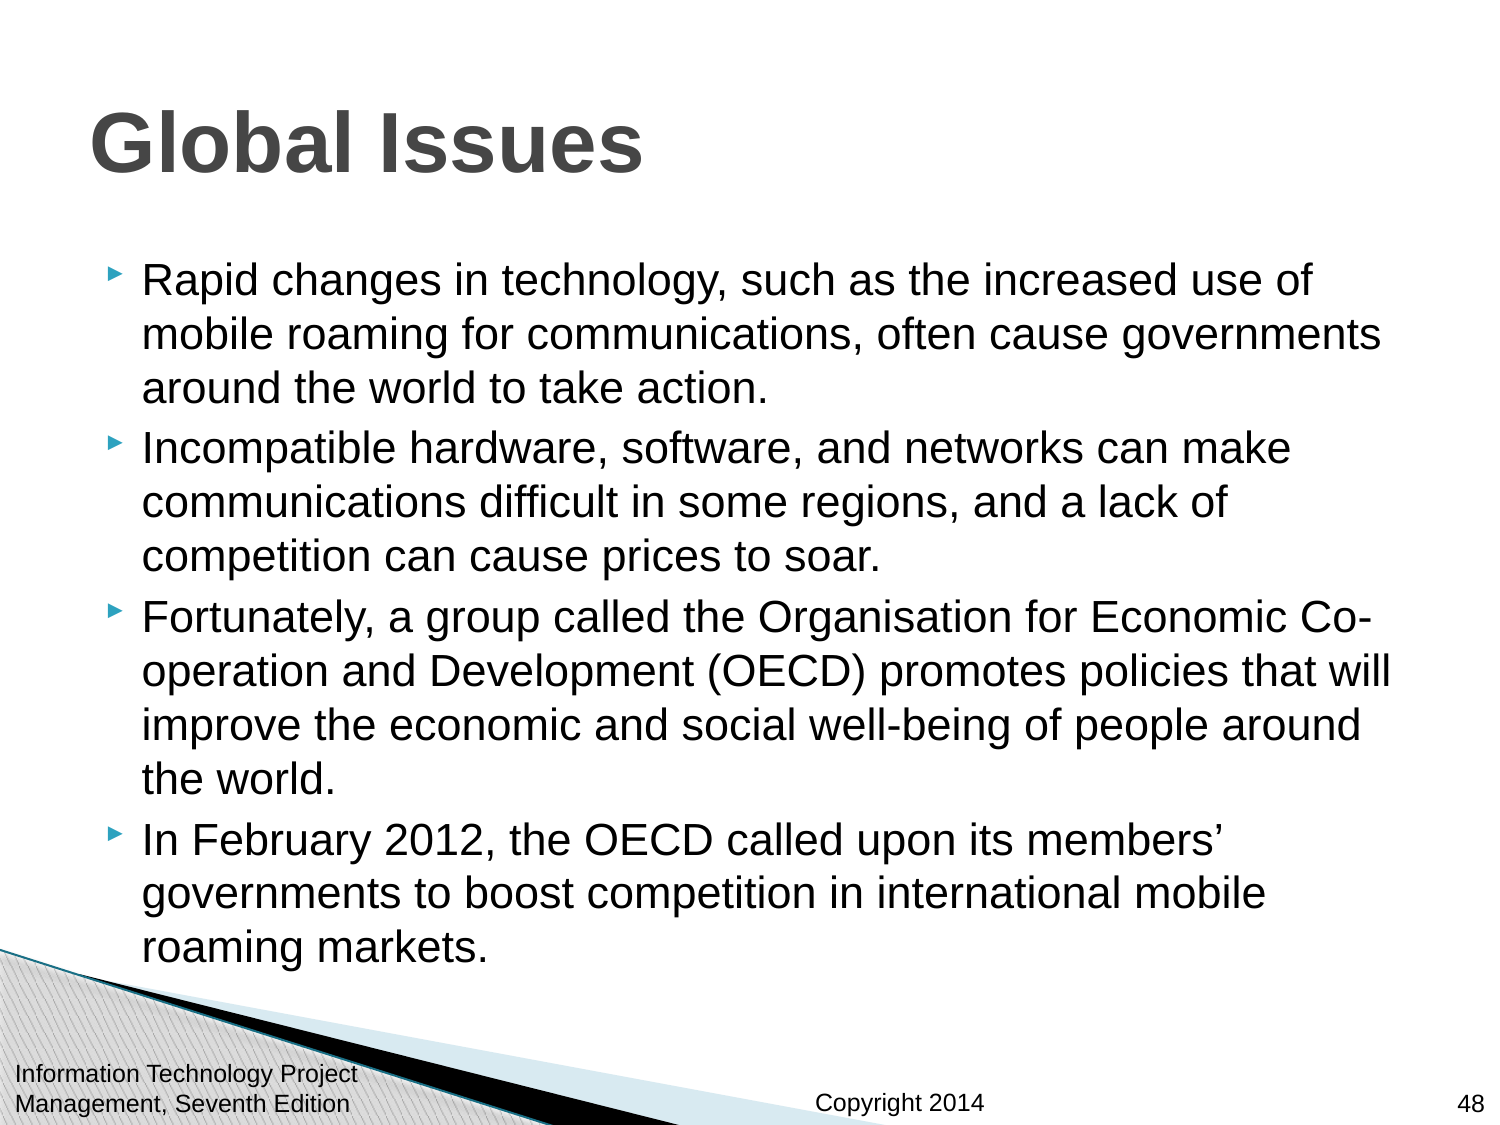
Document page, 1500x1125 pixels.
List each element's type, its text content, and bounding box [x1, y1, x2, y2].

slide_number 48 [1412, 1065, 1500, 1125]
title Global Issues [75, 45, 1425, 233]
list Rapid changes in technology, such as the increased use of mobile roaming for communications, often cause governments around the world to take action. Incompatible hardware, software, and networks can make communications difficult in some regions, and a lack of competition can cause prices to soar. Fortunately, a group called the Organisation for Economic Co-operation and Development (OECD) promotes policies that will improve the economic and social well-being of people around the world. In February 2012, the OECD called upon its members’ governments to boost competition in international mobile roaming markets. [75, 243, 1425, 986]
footer Information Technology Project Management, Seventh Edition [0, 1065, 386, 1125]
